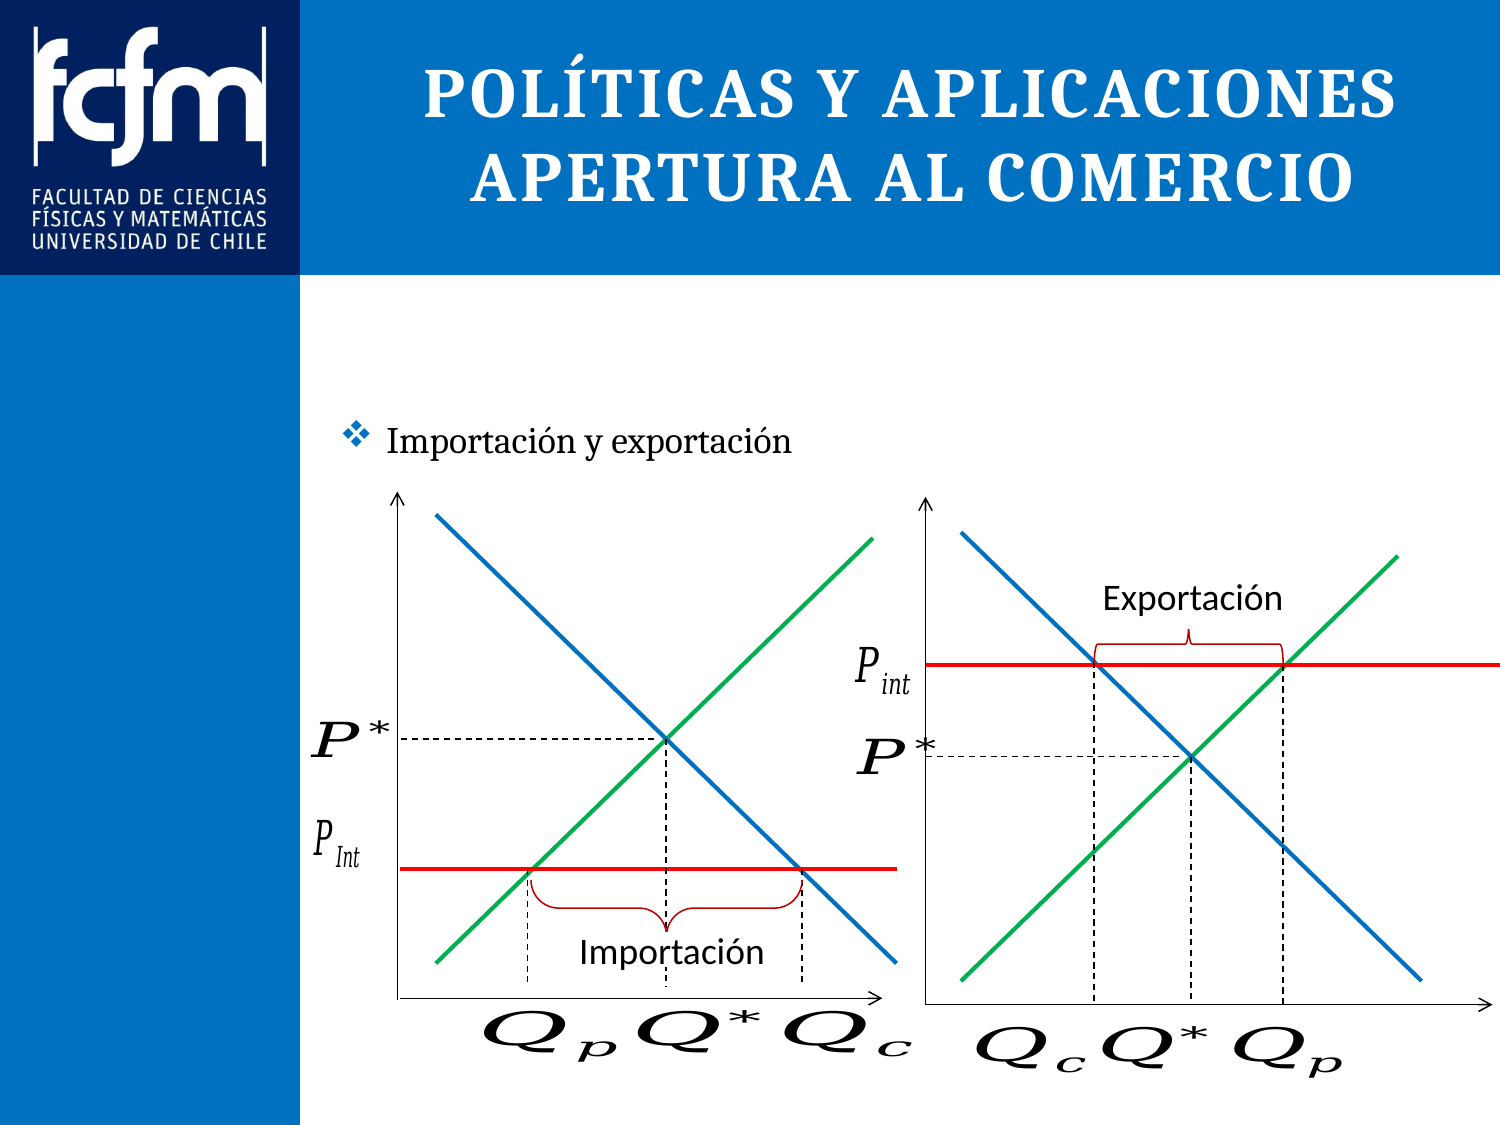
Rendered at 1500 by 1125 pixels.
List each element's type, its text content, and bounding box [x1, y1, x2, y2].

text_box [306, 514, 915, 1064]
picture [29, 18, 272, 254]
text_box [925, 531, 1500, 1005]
title Políticas y aplicaciones apertura al comercio [399, 37, 1425, 225]
text_box Importación y exportación [321, 381, 1093, 496]
